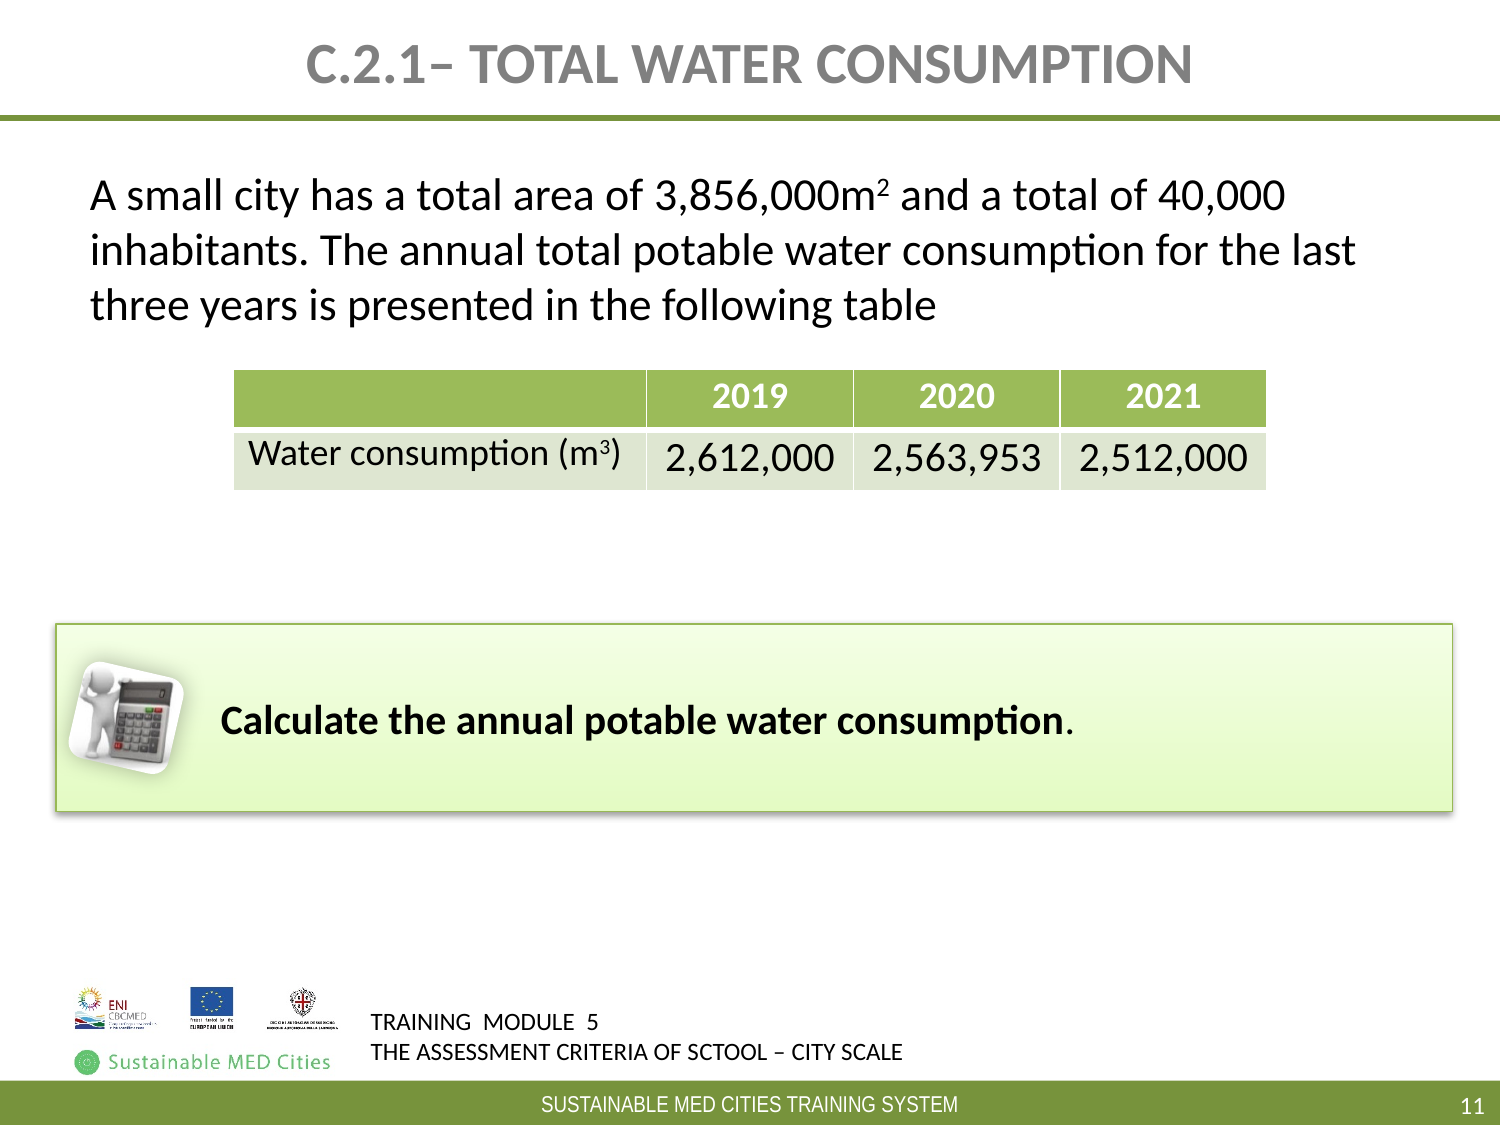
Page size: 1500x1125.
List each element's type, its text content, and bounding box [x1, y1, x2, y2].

table_cell 2,512,000 [1061, 433, 1266, 490]
slide_number 11 [1399, 1074, 1500, 1125]
title C.2.1– TOTAL WATER CONSUMPTION [0, 0, 1500, 121]
table_header 2020 [854, 370, 1059, 427]
picture [62, 978, 356, 1080]
table_cell 2,563,953 [854, 433, 1059, 490]
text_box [55, 623, 1453, 812]
table_cell 2,612,000 [647, 433, 853, 490]
table_header 2019 [647, 370, 853, 427]
table_header 2021 [1061, 370, 1266, 427]
text_box Α small city has a total area of 3,856,000m2 and a total of 40,000 inhabitants. The annual total potable water consumption for the last three years is presented in the following table [74, 157, 1426, 531]
table_header [234, 370, 646, 427]
table_cell Water consumption (m3) [234, 433, 646, 490]
